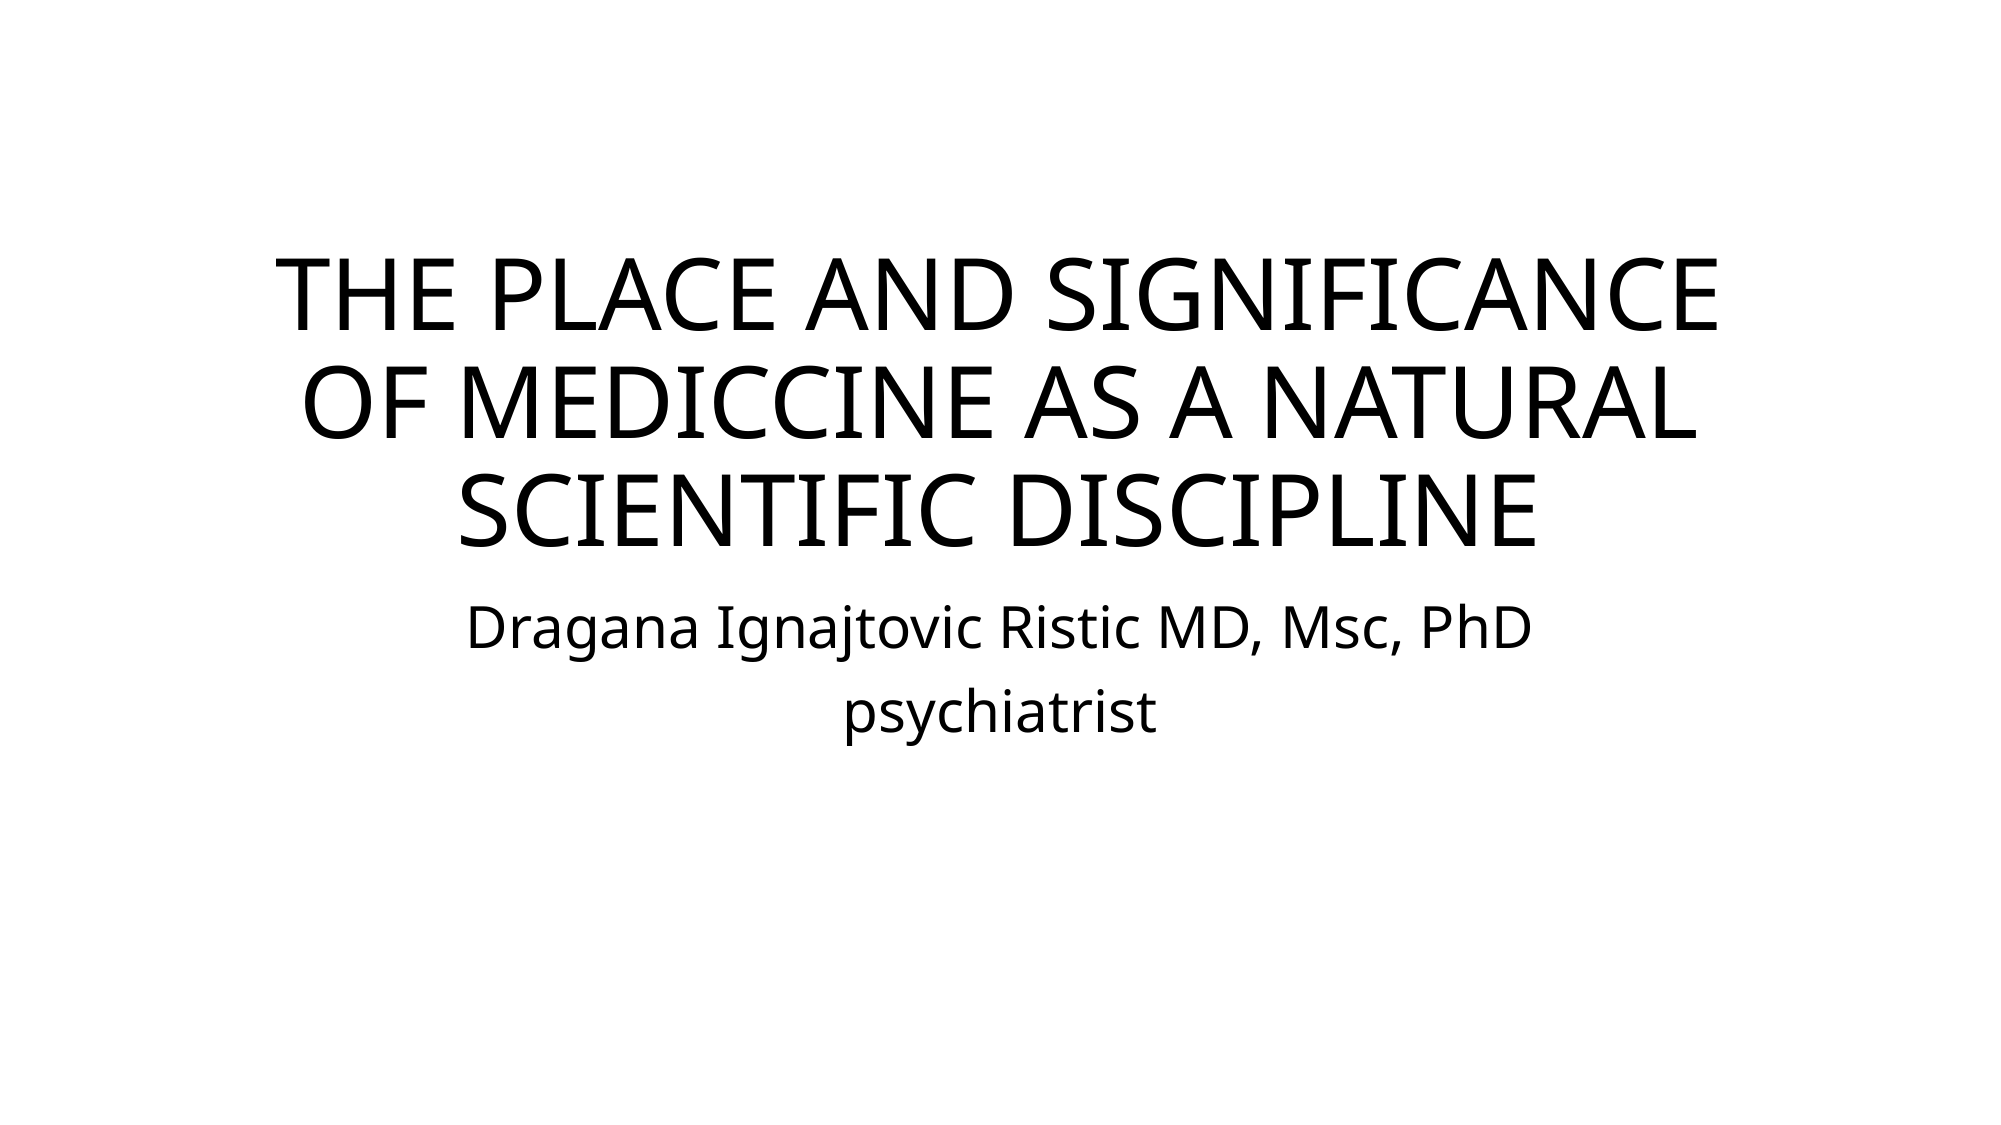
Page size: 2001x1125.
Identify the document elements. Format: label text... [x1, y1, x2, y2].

subtitle Dragana Ignajtovic Ristic MD, Msc, PhD psychiatrist [249, 590, 1750, 863]
title THE PLACE AND SIGNIFICANCE OF MEDICCINE AS A NATURAL SCIENTIFIC DISCIPLINE [249, 184, 1750, 576]
